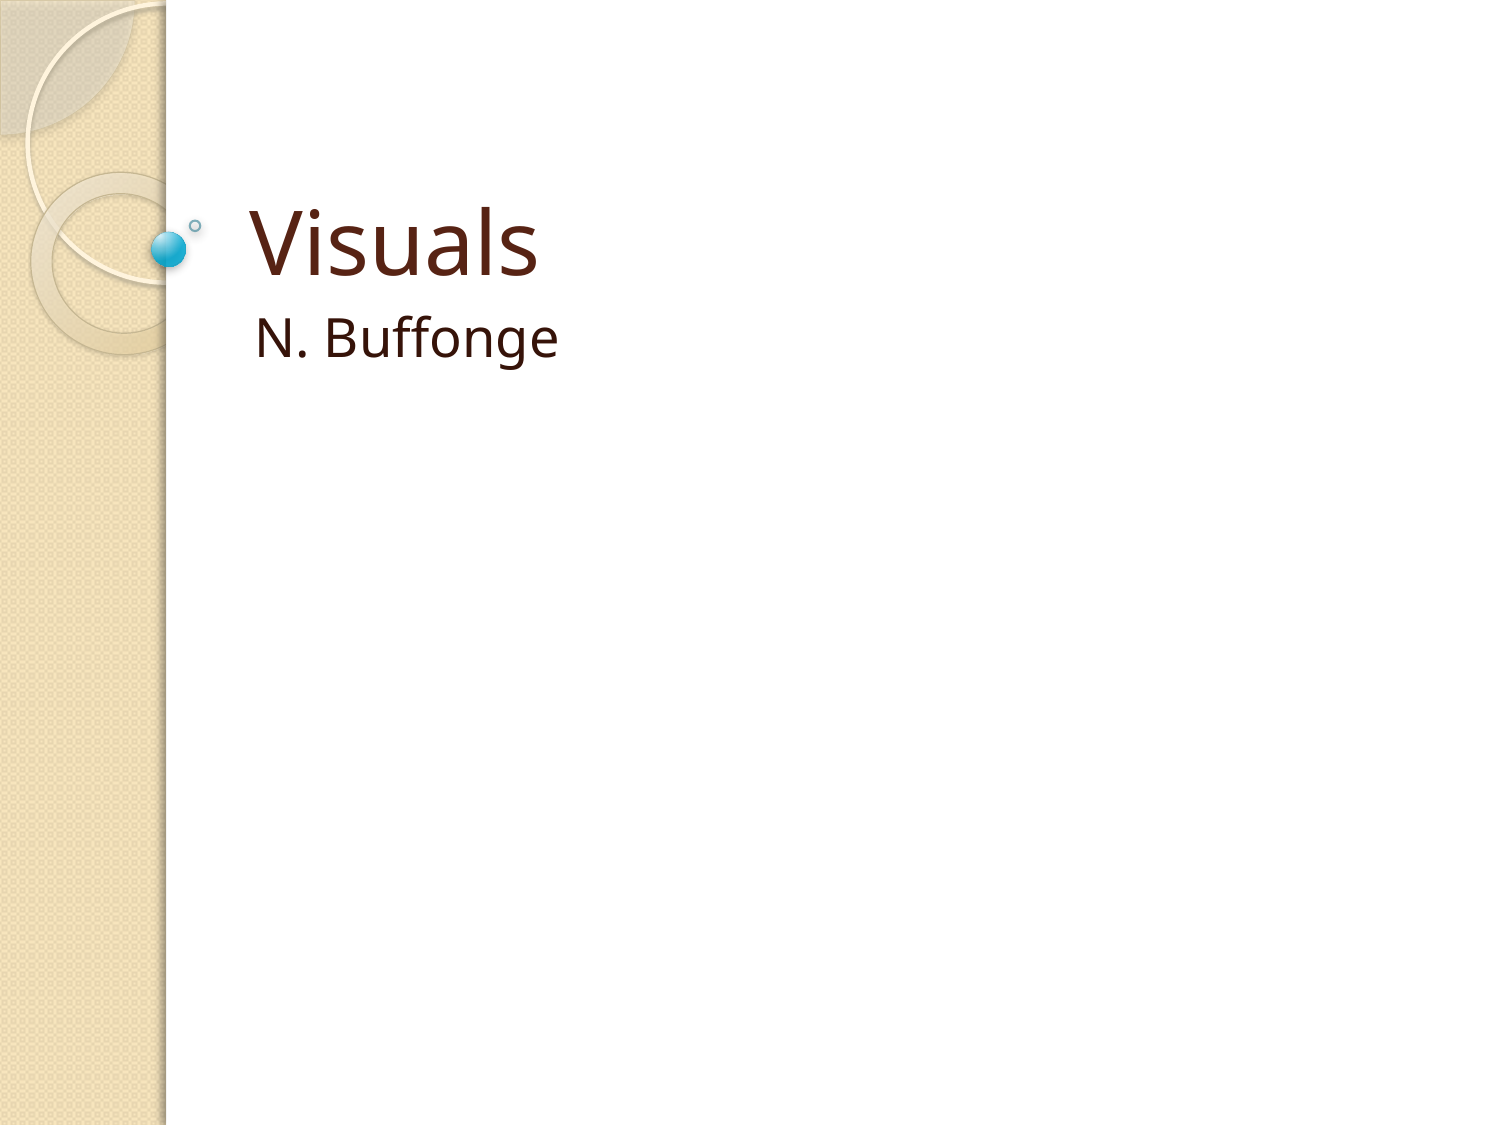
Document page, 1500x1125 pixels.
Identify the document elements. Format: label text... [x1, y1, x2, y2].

title Visuals [234, 59, 1450, 301]
subtitle N. Buffonge [234, 303, 1450, 591]
